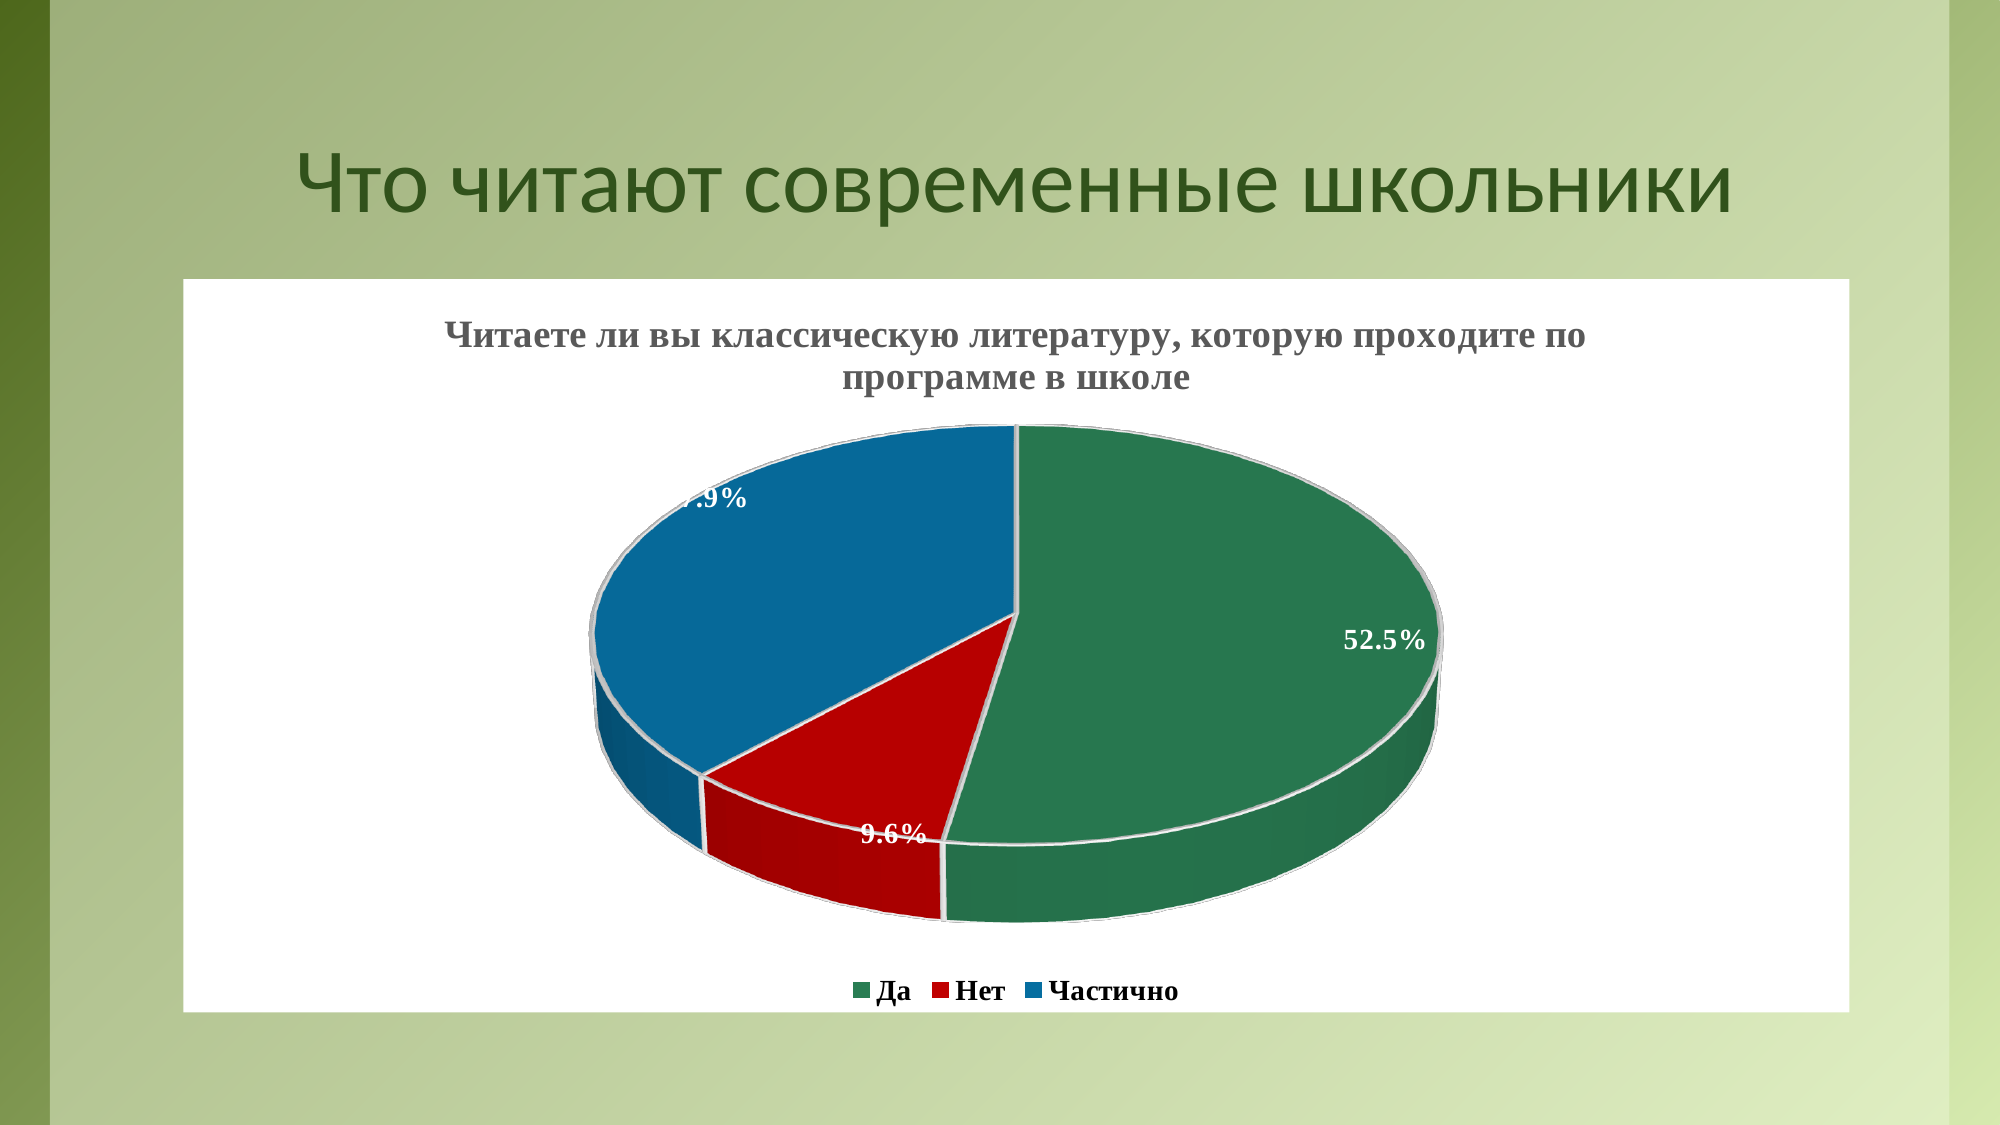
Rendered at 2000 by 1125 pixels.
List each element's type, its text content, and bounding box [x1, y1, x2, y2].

title Что читают современные школьники [183, 12, 1850, 242]
chart [183, 279, 1850, 1013]
